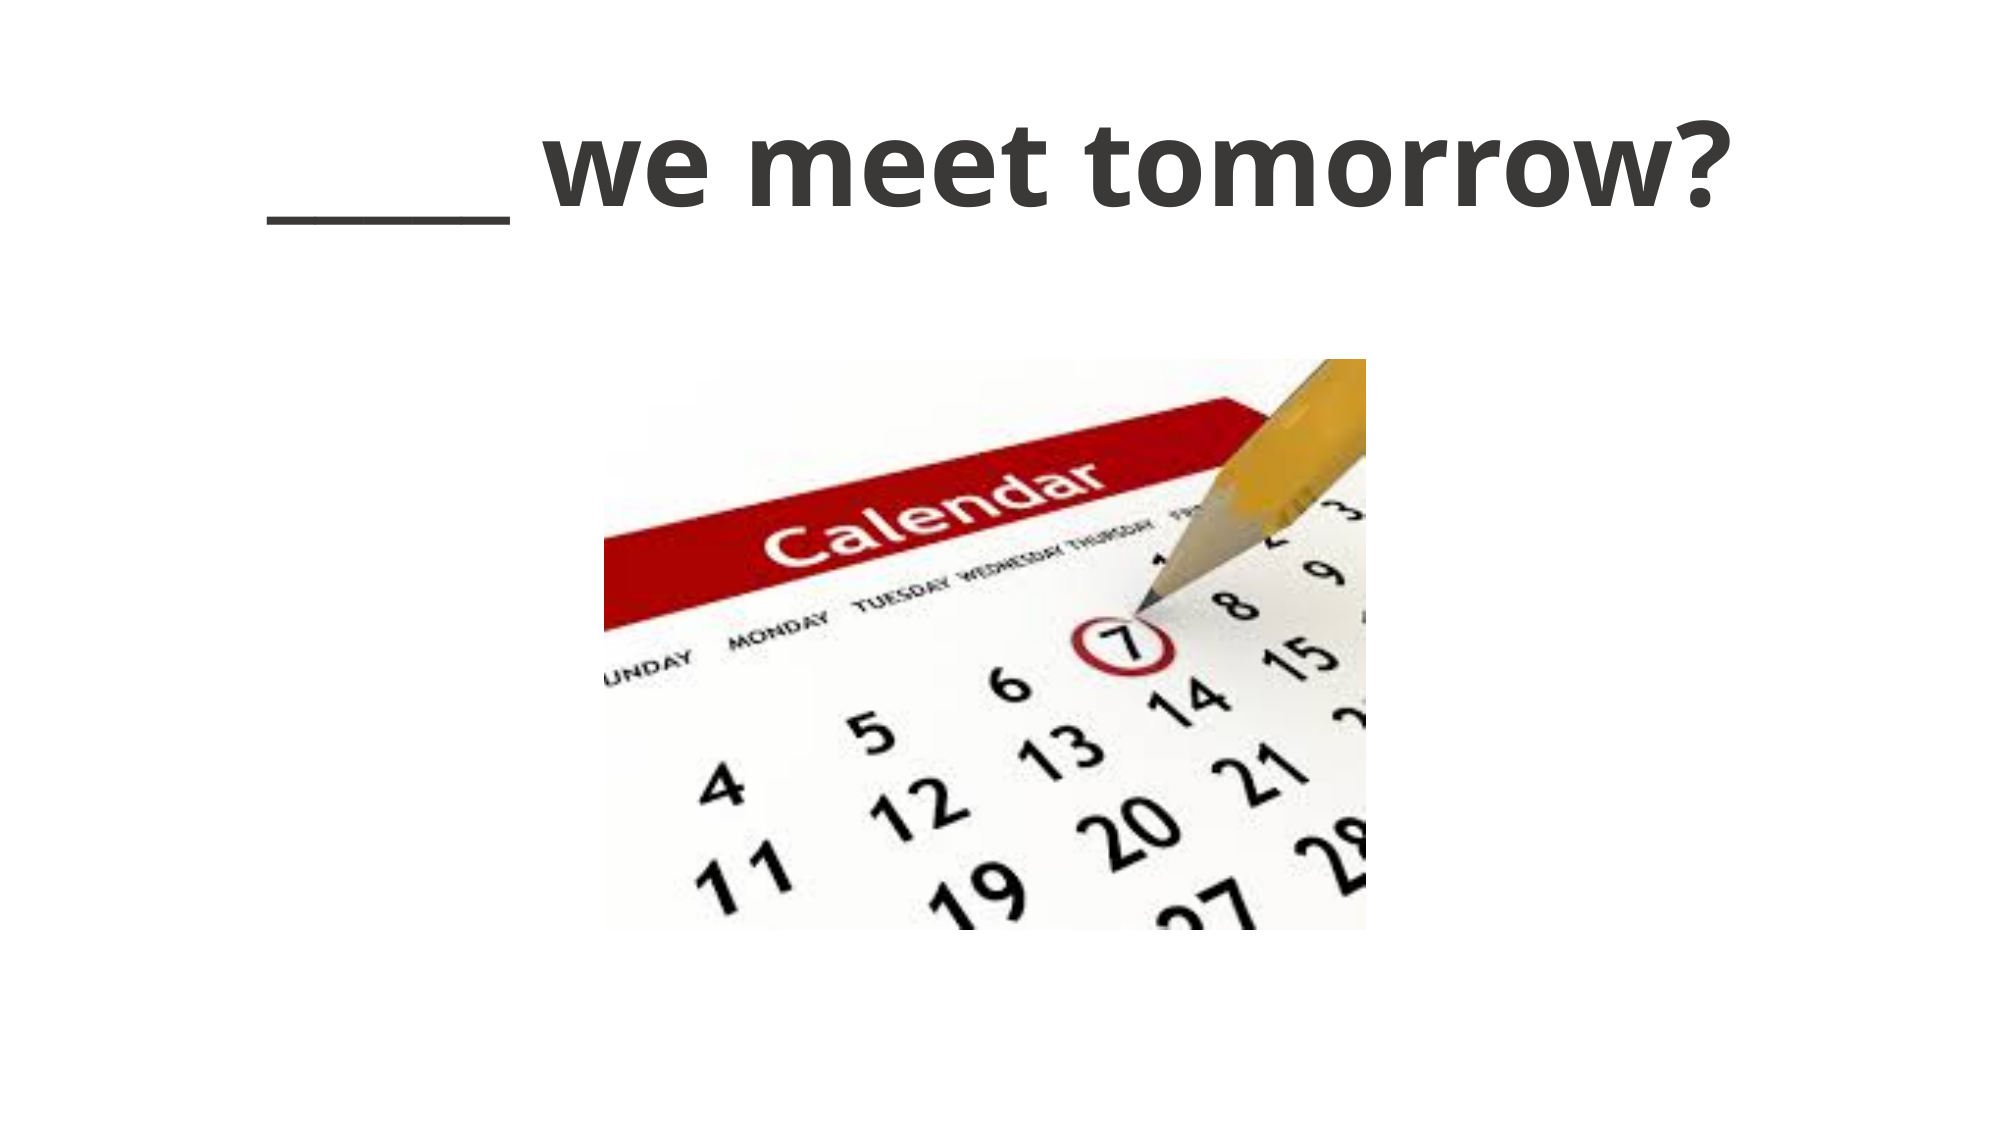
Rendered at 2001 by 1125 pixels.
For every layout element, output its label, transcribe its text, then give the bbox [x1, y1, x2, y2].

title _____ we meet tomorrow? [137, 59, 1863, 278]
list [604, 359, 1366, 930]
